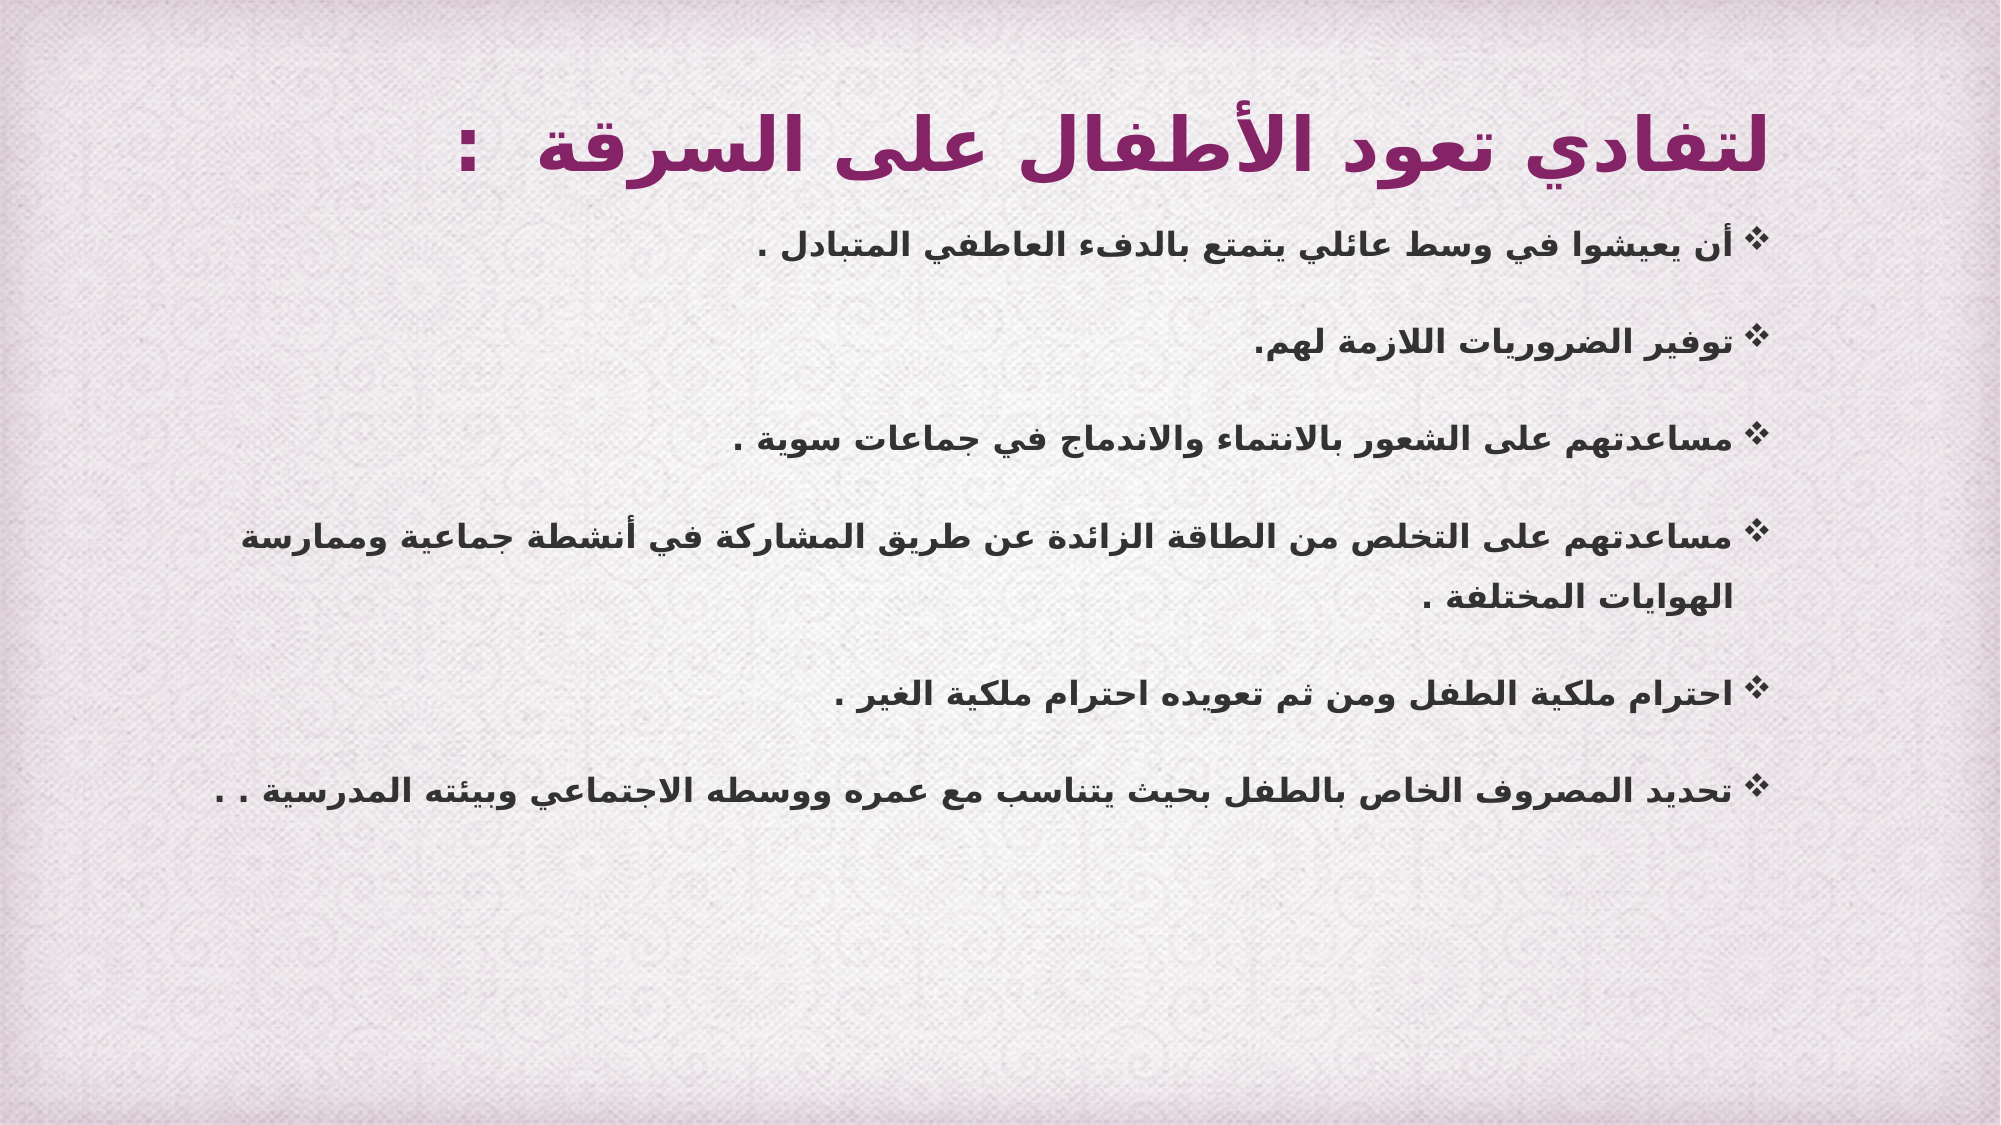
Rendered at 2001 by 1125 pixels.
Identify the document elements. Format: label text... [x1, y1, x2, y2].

list أن يعيشوا في وسط عائلي يتمتع بالدفء العاطفي المتبادل . توفير الضروريات اللازمة لهم. مساعدتهم على الشعور بالانتماء والاندماج في جماعات سوية . مساعدتهم على التخلص من الطاقة الزائدة عن طريق المشاركة في أنشطة جماعية وممارسة الهوايات المختلفة . احترام ملكية الطفل ومن ثم تعويده احترام ملكية الغير . تحديد المصروف الخاص بالطفل بحيث يتناسب مع عمره ووسطه الاجتماعي وبيئته المدرسية . . [172, 195, 1788, 1078]
title لتفادي تعود الأطفال على السرقة : [212, 59, 1788, 195]
picture [0, 0, 2001, 1125]
